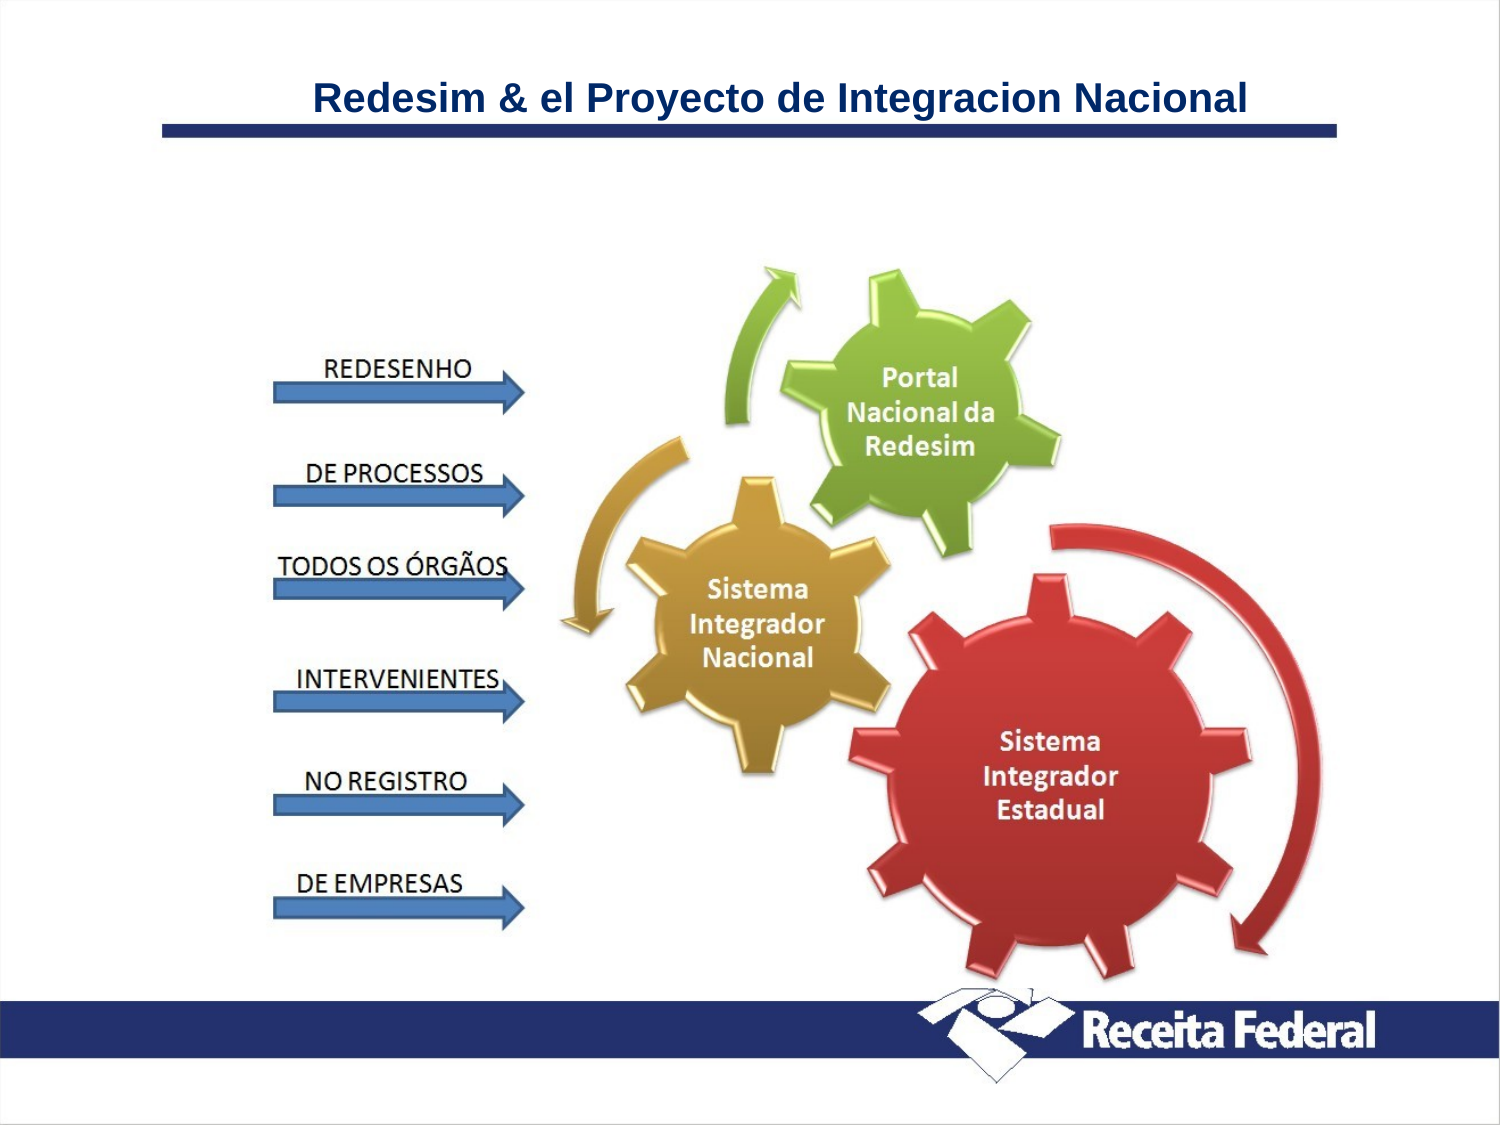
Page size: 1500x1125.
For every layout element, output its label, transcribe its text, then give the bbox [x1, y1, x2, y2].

text_box [0, 0, 1500, 1125]
text_box Redesim & el Proyecto de Integracion Nacional [310, 76, 1250, 122]
text_box [230, 249, 1382, 988]
